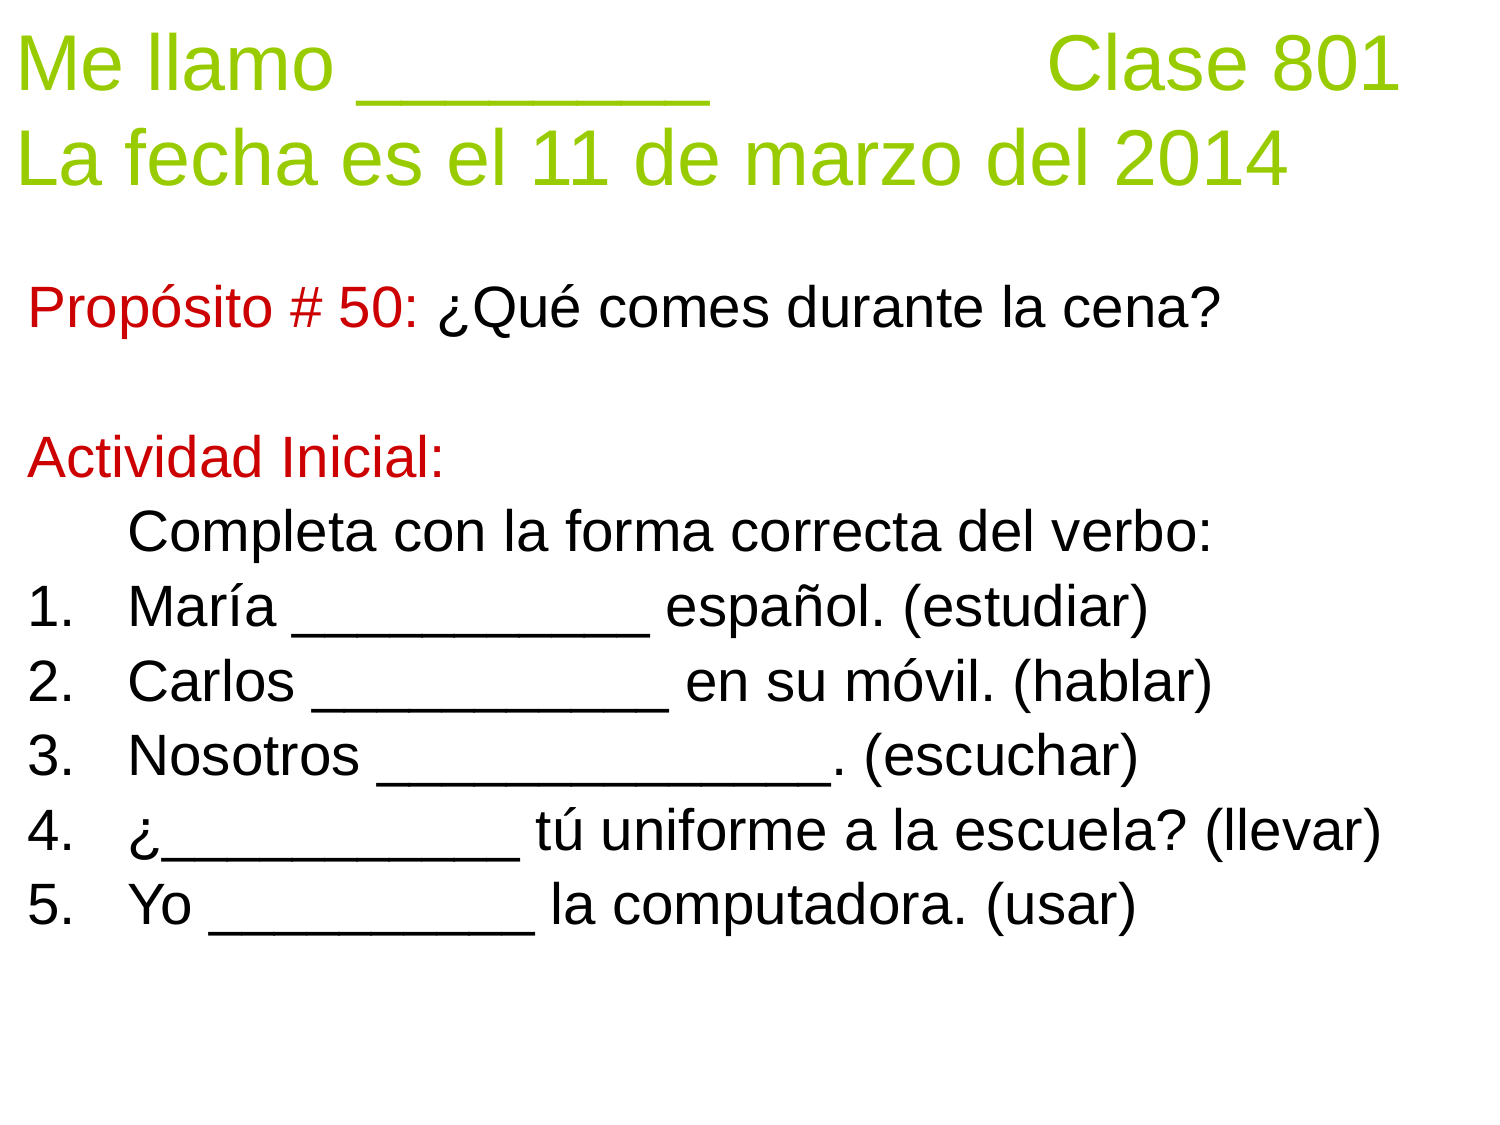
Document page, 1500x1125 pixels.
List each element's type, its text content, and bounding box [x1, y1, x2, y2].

list Propósito # 50: ¿Qué comes durante la cena? Actividad Inicial: Completa con la forma correcta del verbo: María ___________ español. (estudiar) Carlos ___________ en su móvil. (hablar) Nosotros ______________. (escuchar) ¿___________ tú uniforme a la escuela? (llevar) Yo __________ la computadora. (usar) [12, 270, 1463, 1013]
title Me llamo ________ Clase 801 La fecha es el 11 de marzo del 2014 [0, 12, 1500, 200]
